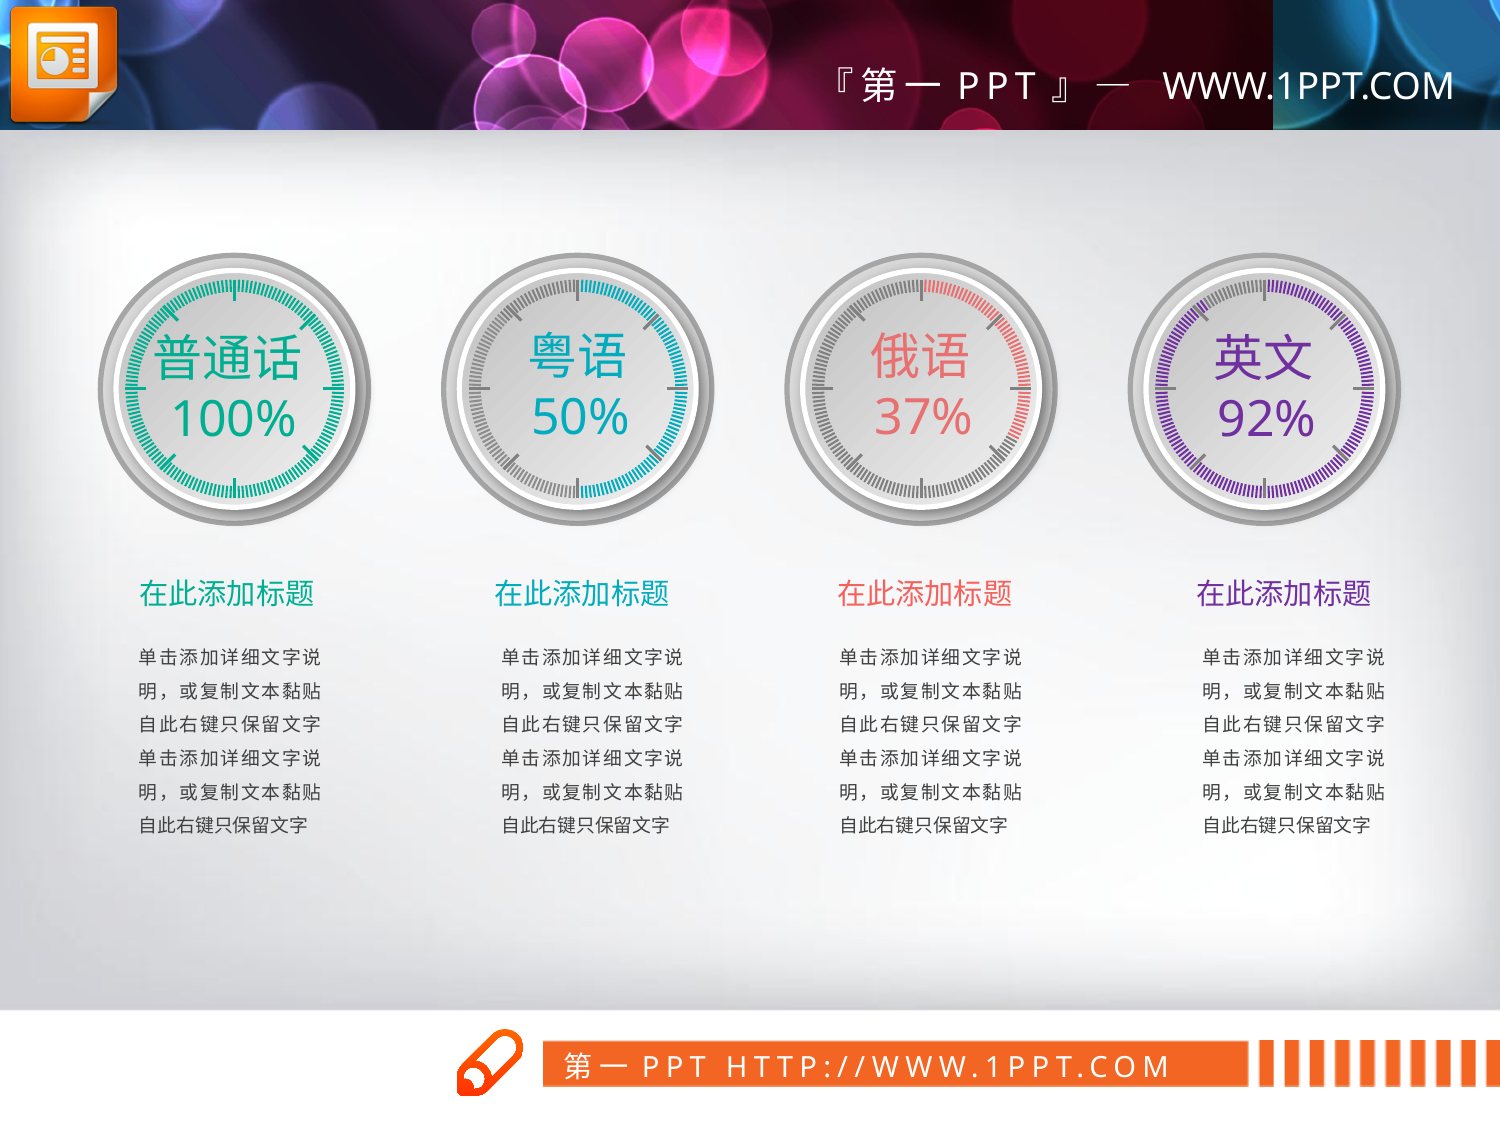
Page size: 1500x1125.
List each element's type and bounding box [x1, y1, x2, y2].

text_box [1180, 567, 1411, 874]
text_box [468, 273, 691, 499]
text_box [123, 567, 354, 874]
text_box [100, 255, 369, 524]
picture [0, 0, 1500, 1012]
text_box [811, 273, 1035, 499]
text_box [479, 567, 710, 874]
text_box [125, 273, 348, 499]
text_box [1155, 273, 1378, 499]
text_box [822, 567, 1052, 874]
text_box [1129, 255, 1399, 524]
text_box [443, 255, 712, 524]
text_box [786, 255, 1056, 524]
picture [543, 1040, 1500, 1087]
